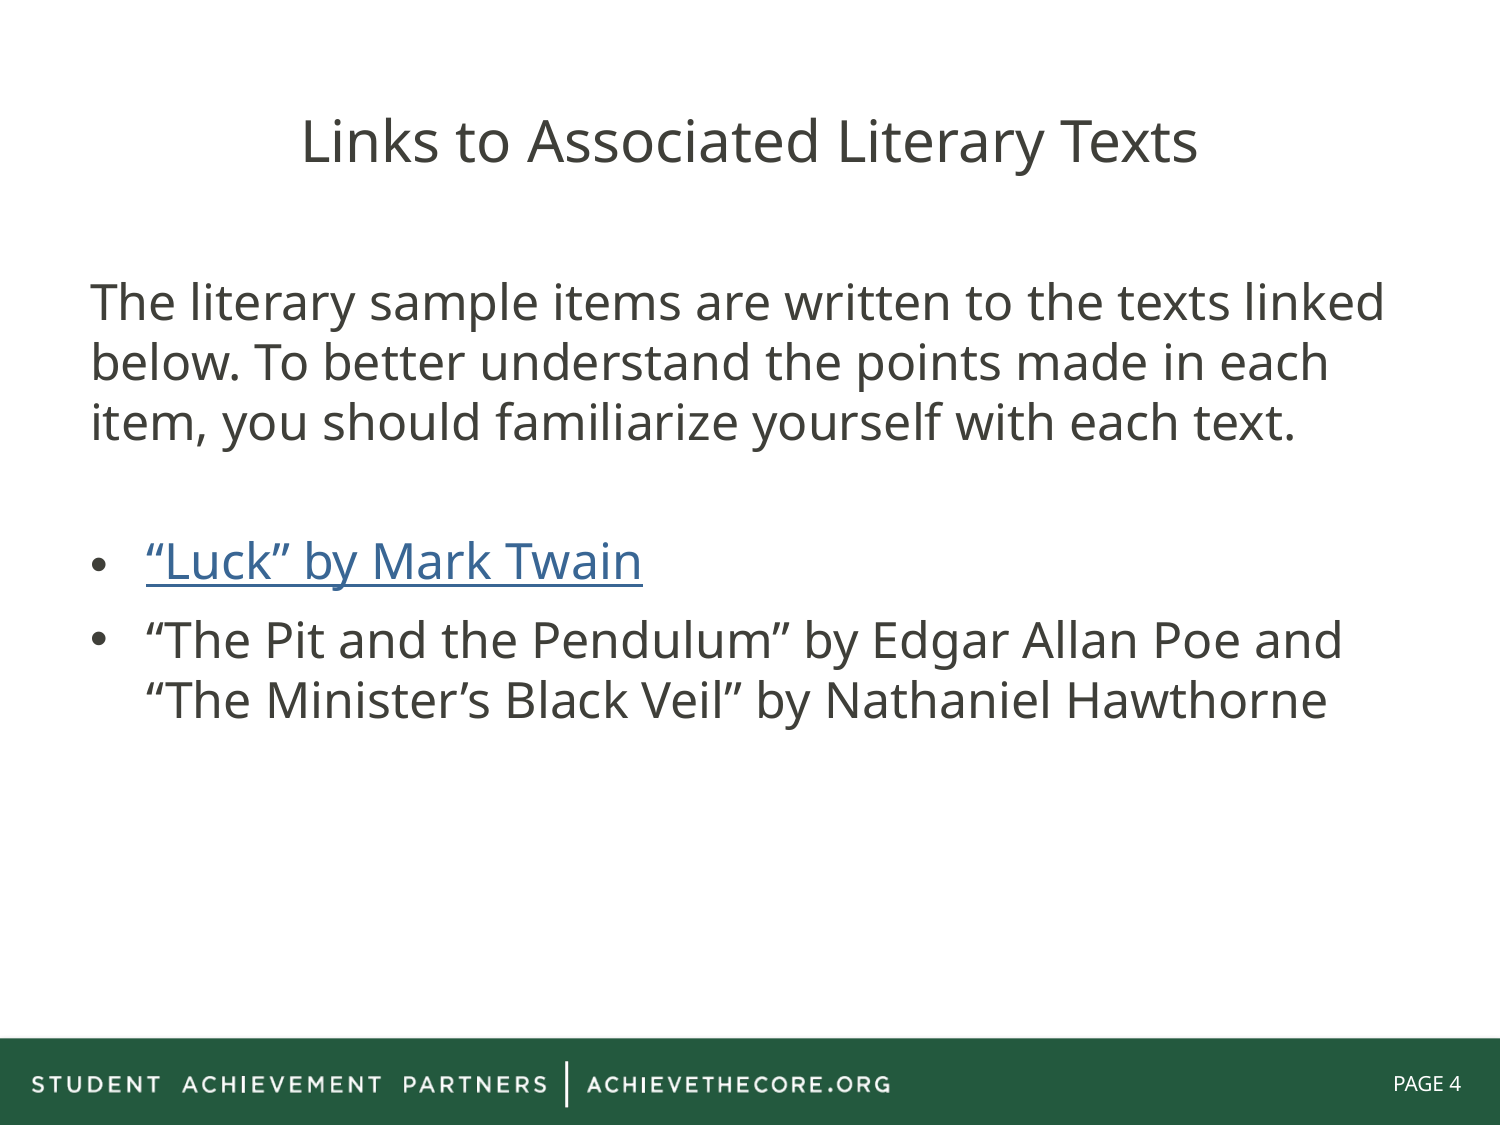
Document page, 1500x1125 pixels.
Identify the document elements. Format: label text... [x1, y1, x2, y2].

title Links to Associated Literary Texts [75, 45, 1425, 233]
list The literary sample items are written to the texts linked below. To better understand the points made in each item, you should familiarize yourself with each text. “Luck” by Mark Twain “The Pit and the Pendulum” by Edgar Allan Poe and “The Minister’s Black Veil” by Nathaniel Hawthorne [75, 262, 1425, 1005]
